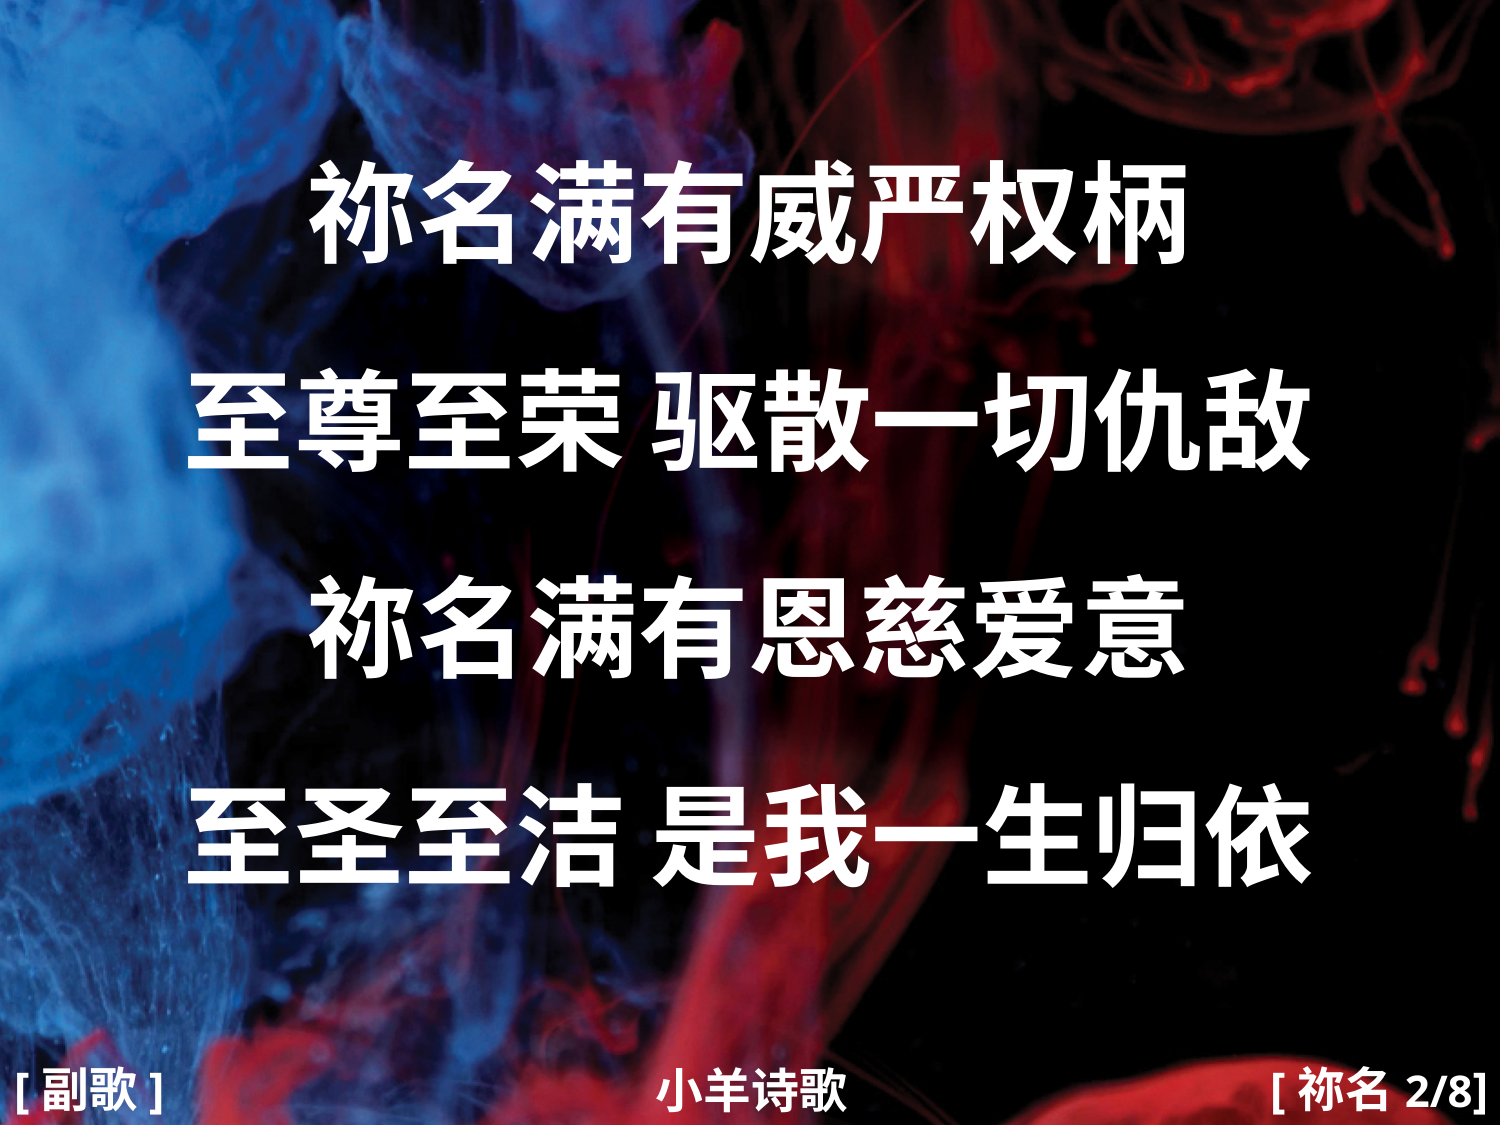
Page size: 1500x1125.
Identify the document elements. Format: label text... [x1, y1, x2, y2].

subtitle 小羊诗歌 [205, 1053, 1219, 1125]
text_box [副歌] [0, 1052, 205, 1125]
picture [0, 0, 1500, 1053]
text_box [祢名2/8] [1219, 1052, 1500, 1125]
text_box 祢名满有威严权柄 至尊至荣 驱散一切仇敌 祢名满有恩慈爱意 至圣至洁 是我一生归依 [0, 137, 1499, 931]
